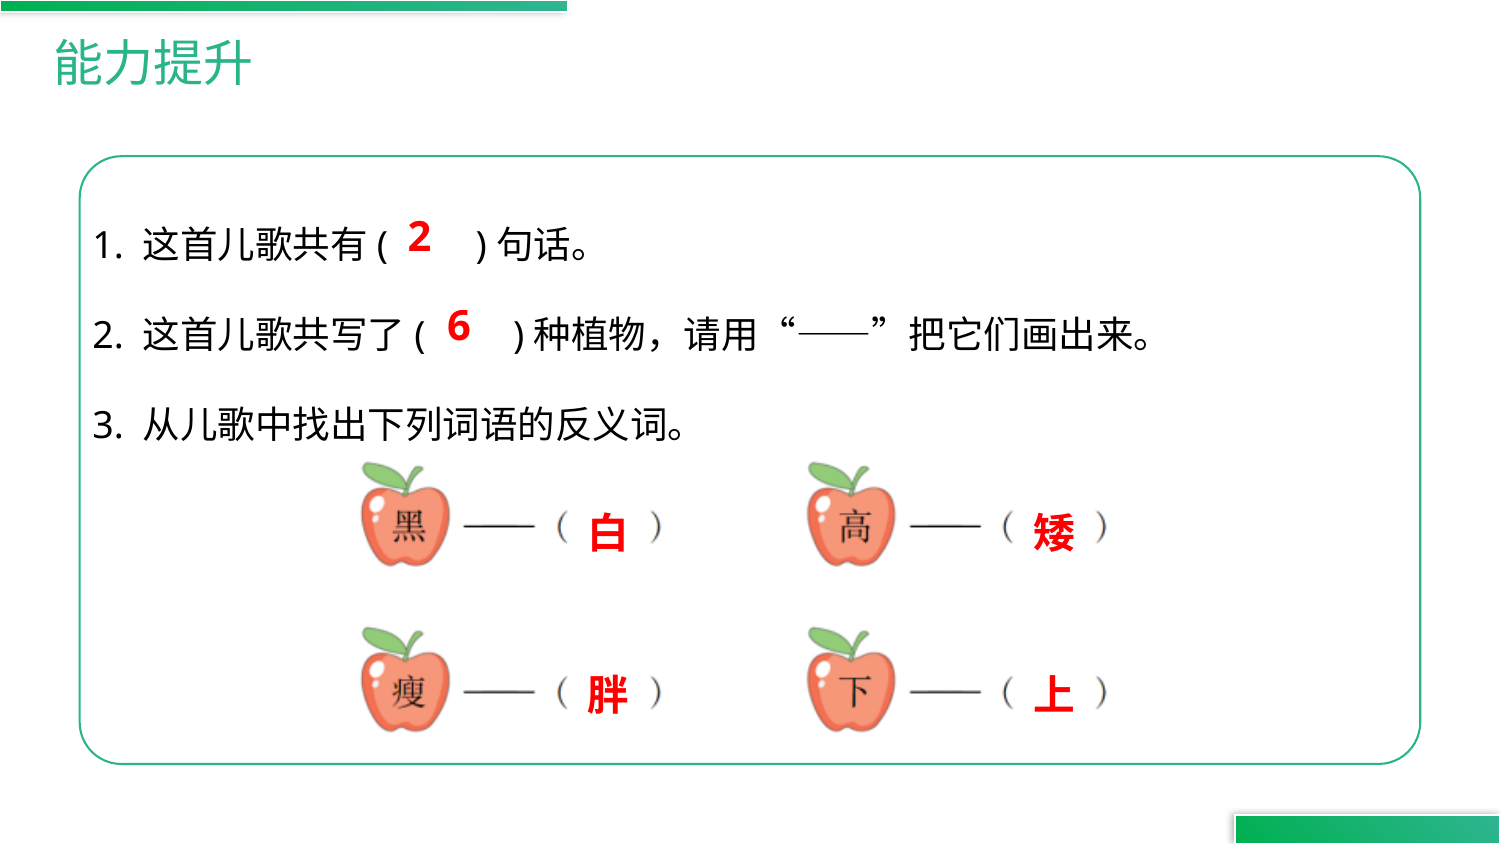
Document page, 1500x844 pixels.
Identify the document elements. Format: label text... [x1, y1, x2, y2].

picture [351, 454, 1119, 736]
text_box 2 [396, 204, 461, 266]
text_box 1. 这首儿歌共有( )句话。 2. 这首儿歌共写了( )种植物，请用“——”把它们画出来。 3. 从儿歌中找出下列词语的反义词。 [81, 170, 1430, 452]
list 能力提升 [41, 32, 382, 94]
text_box 6 [435, 292, 500, 355]
